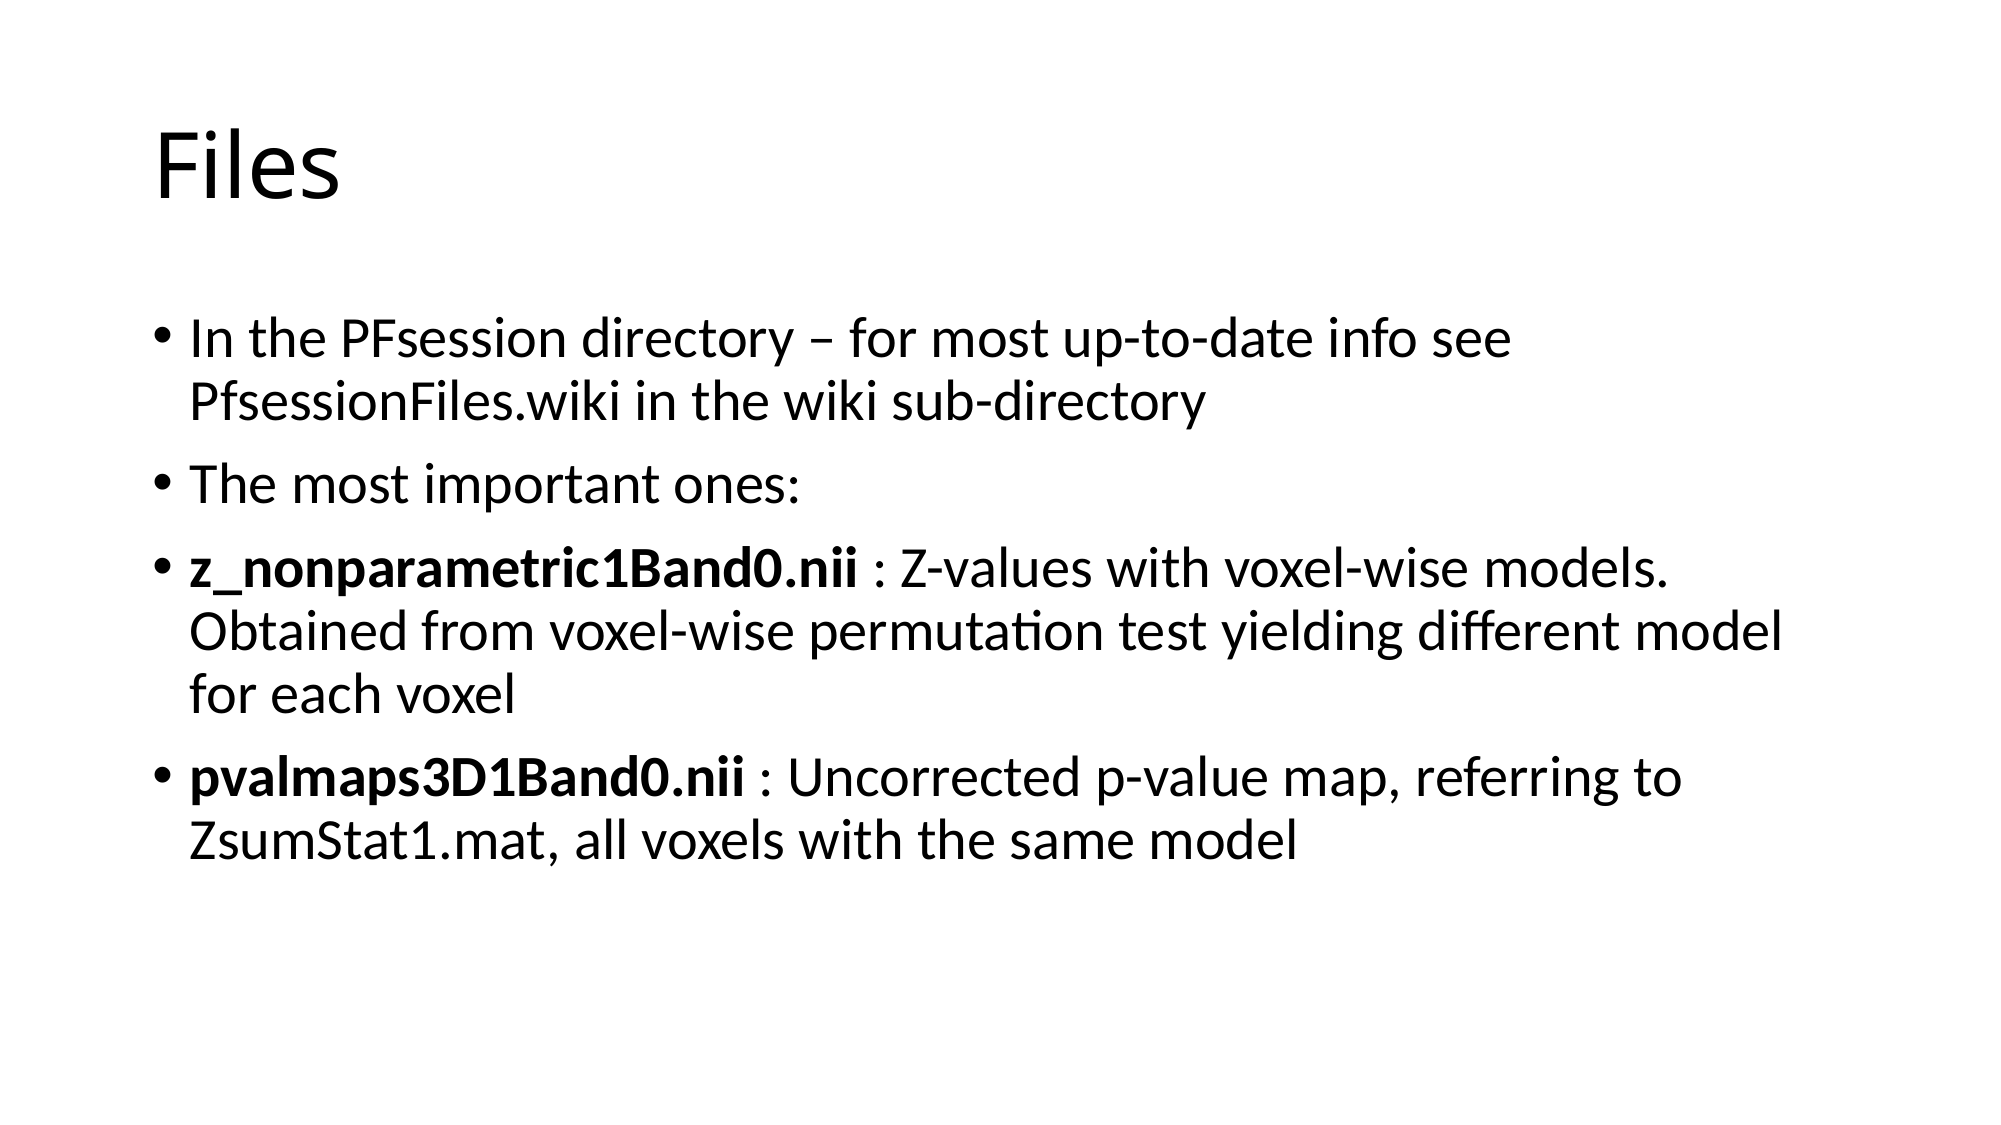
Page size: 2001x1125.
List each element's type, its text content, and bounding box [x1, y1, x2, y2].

title Files [137, 59, 1863, 278]
list In the PFsession directory – for most up-to-date info see PfsessionFiles.wiki in the wiki sub-directory The most important ones: z_nonparametric1Band0.nii : Z-values with voxel-wise models. Obtained from voxel-wise permutation test yielding different model for each voxel pvalmaps3D1Band0.nii : Uncorrected p-value map, referring to ZsumStat1.mat, all voxels with the same model [137, 299, 1823, 1014]
